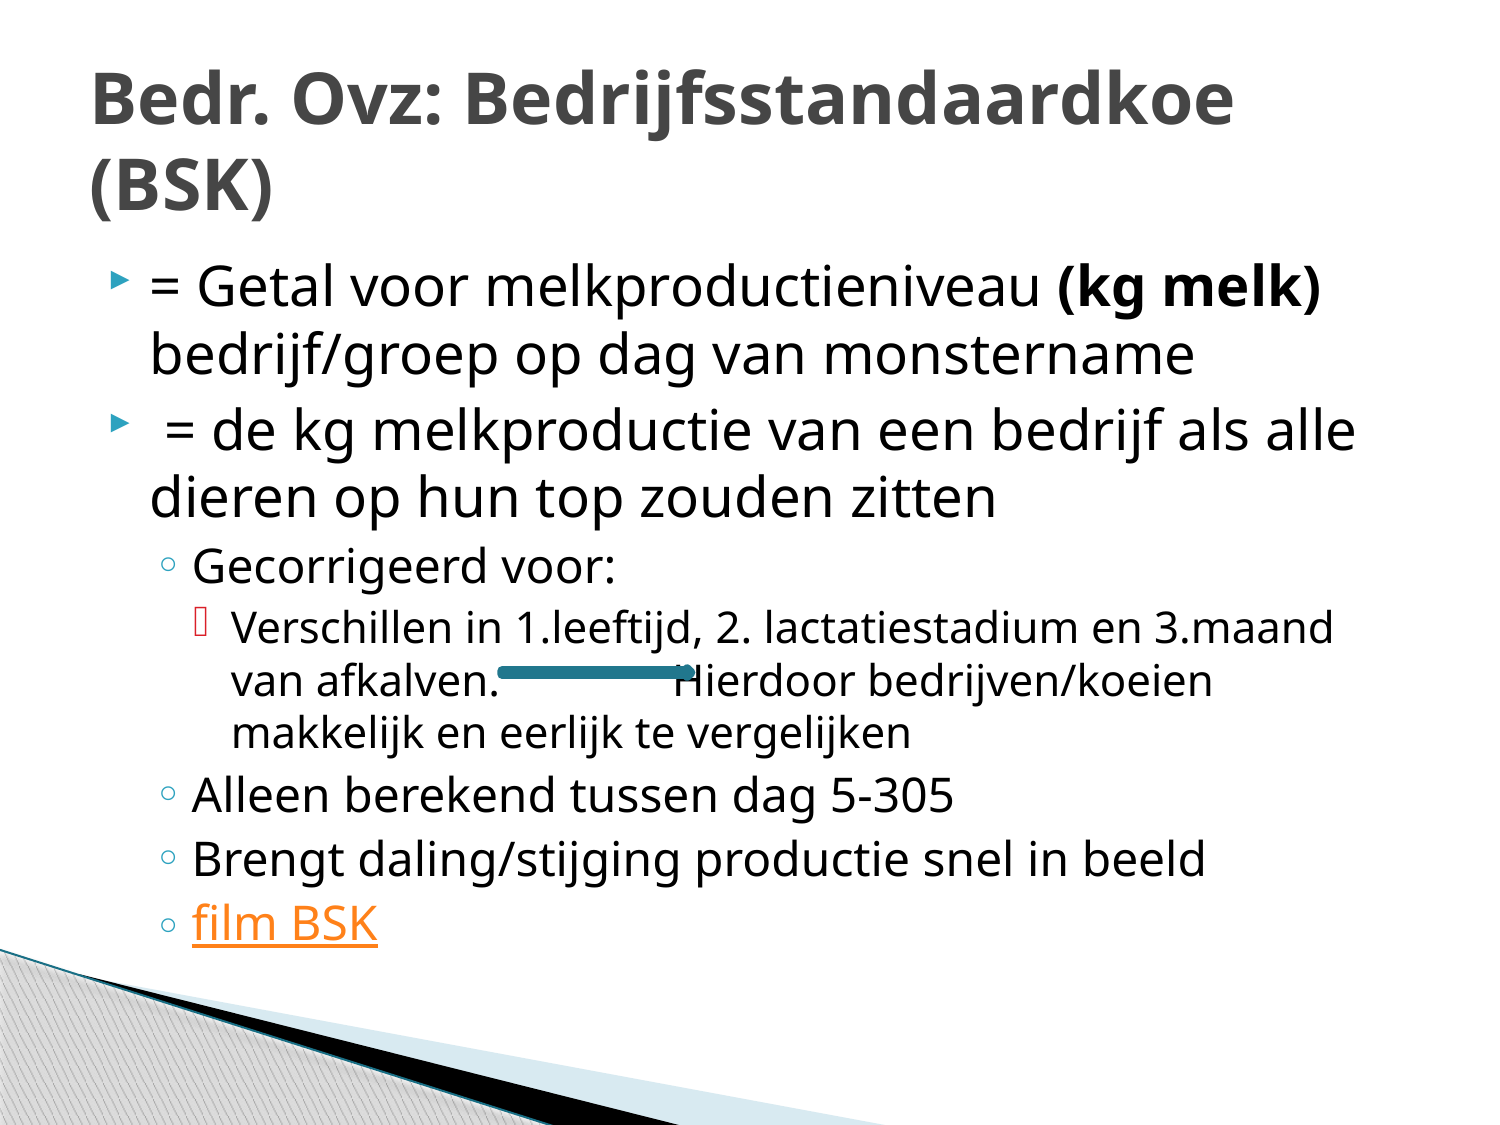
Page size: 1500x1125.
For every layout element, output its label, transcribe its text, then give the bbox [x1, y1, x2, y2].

title Bedr. Ovz: Bedrijfsstandaardkoe (BSK) [75, 45, 1425, 233]
text_box [497, 664, 696, 681]
list = Getal voor melkproductieniveau (kg melk) bedrijf/groep op dag van monstername = de kg melkproductie van een bedrijf als alle dieren op hun top zouden zitten Gecorrigeerd voor: Verschillen in 1.leeftijd, 2. lactatiestadium en 3.maand van afkalven. Hierdoor bedrijven/koeien makkelijk en eerlijk te vergelijken Alleen berekend tussen dag 5-305 Brengt daling/stijging productie snel in beeld film BSK [75, 243, 1425, 986]
